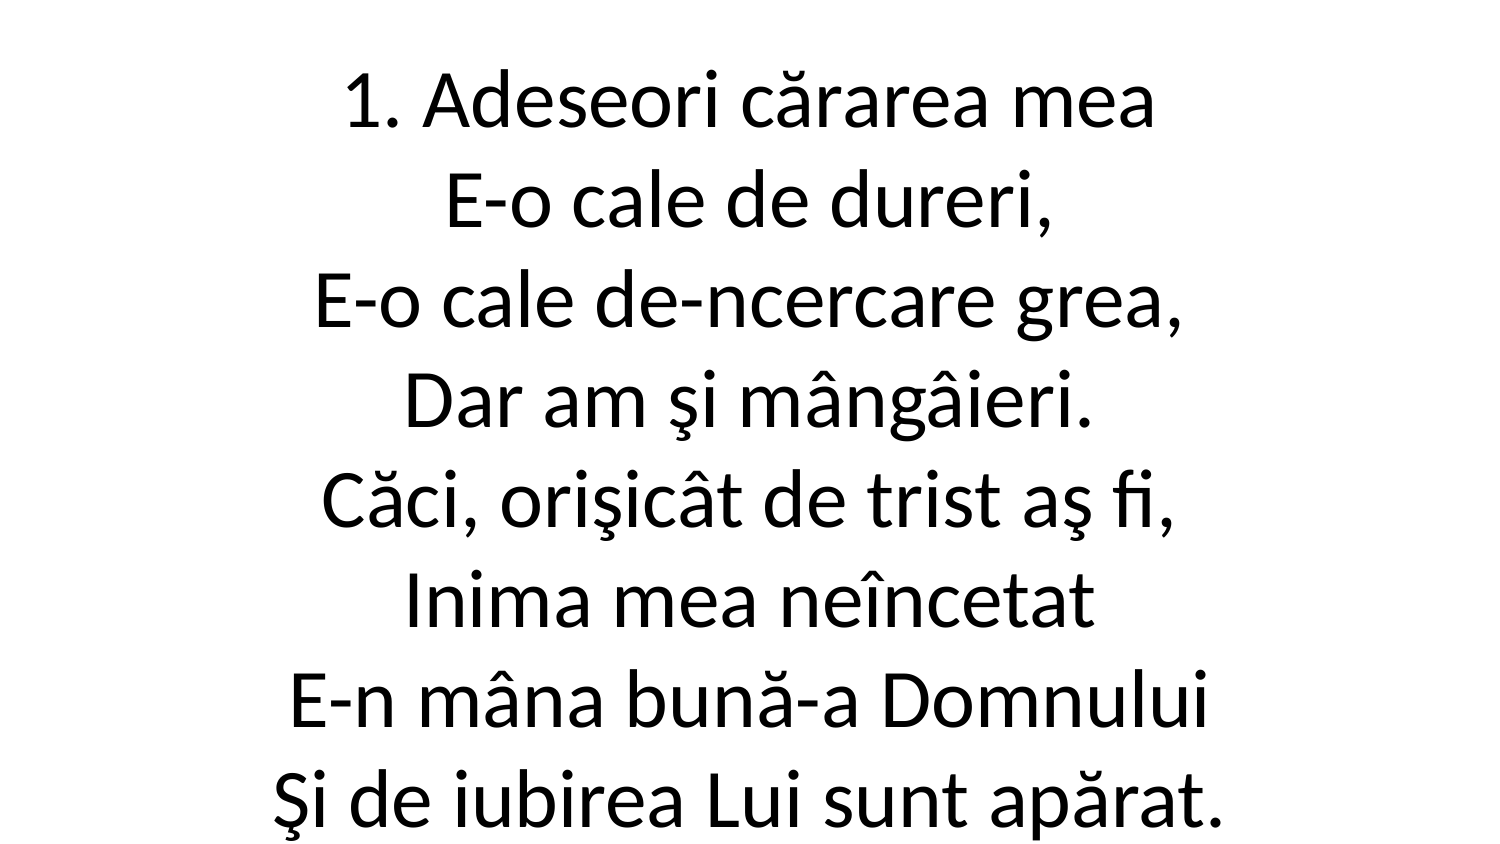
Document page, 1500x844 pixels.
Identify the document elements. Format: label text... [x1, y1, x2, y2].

text_box 1. Adeseori cărarea mea E-o cale de dureri, E-o cale de-ncercare grea, Dar am şi mângâieri. Căci, orişicât de trist aş fi, Inima mea neîncetat E-n mâna bună-a Domnului Şi de iubirea Lui sunt apărat. [257, 0, 1243, 844]
